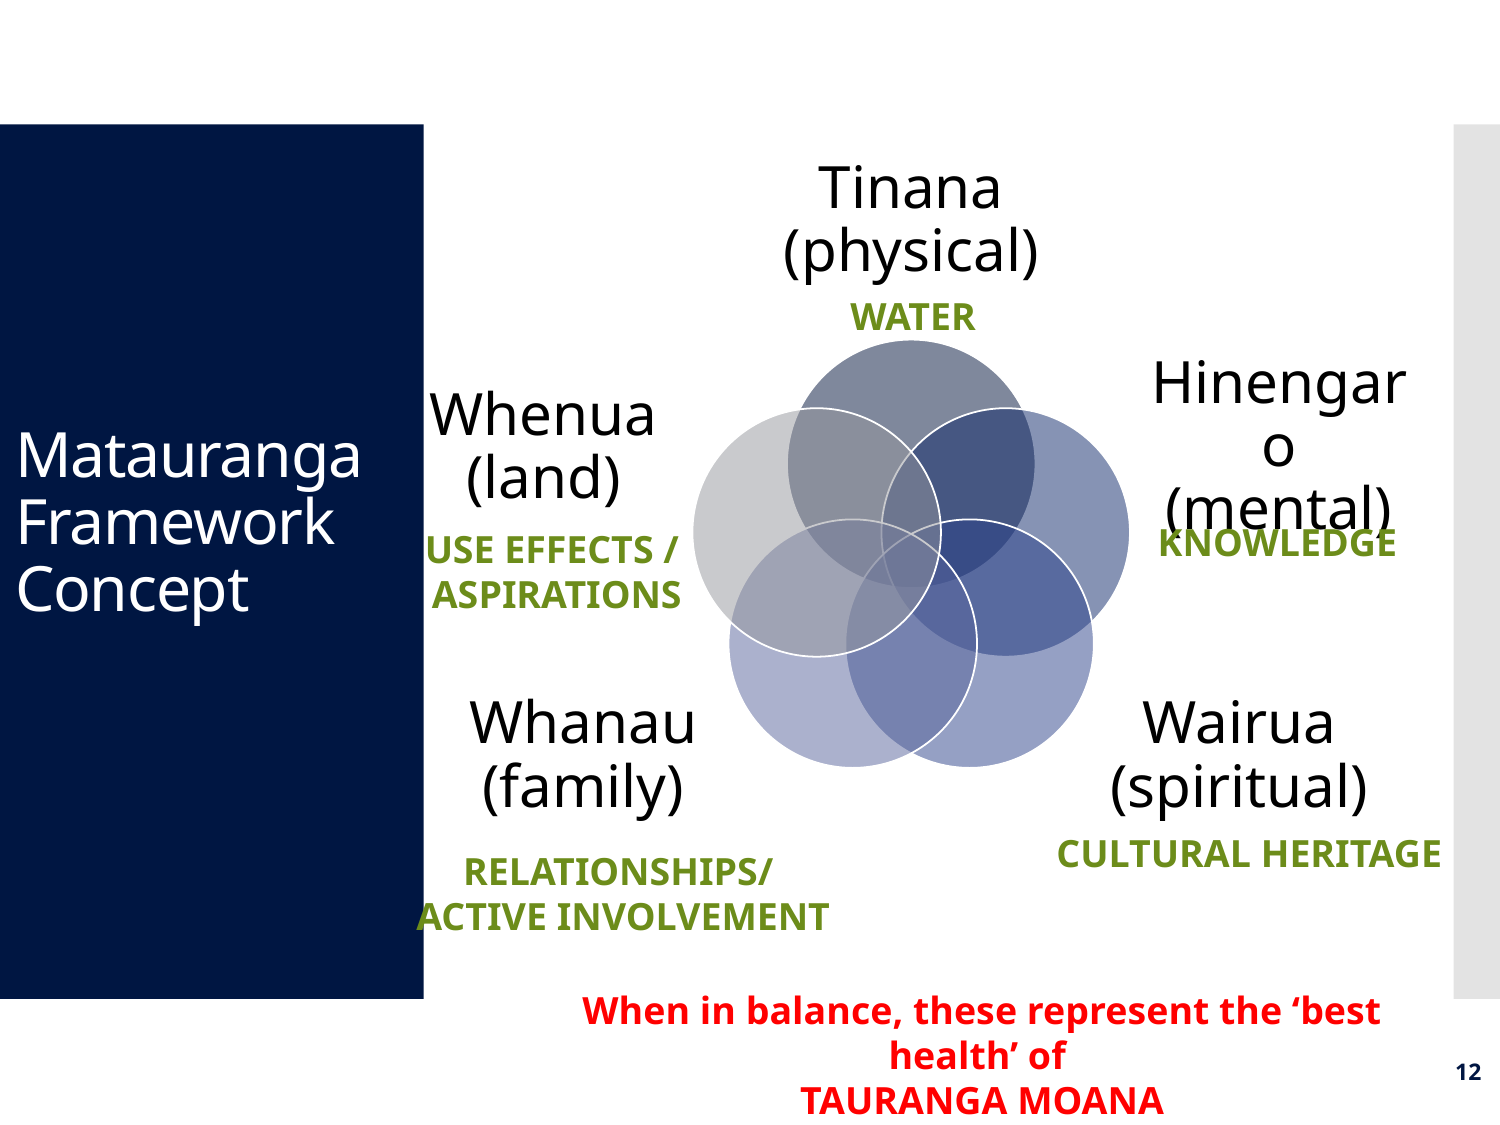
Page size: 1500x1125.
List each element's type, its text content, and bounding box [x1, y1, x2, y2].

text_box RELATIONSHIPS/ ACTIVE INVOLVEMENT [333, 840, 913, 1036]
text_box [359, 136, 1463, 848]
slide_number 12 [1463, 1042, 1497, 1103]
text_box CULTURAL HERITAGE [1031, 822, 1467, 883]
title Matauranga Framework Concept [0, 184, 359, 940]
text_box When in balance, these represent the ‘best health’ of TAURANGA MOANA [501, 979, 1463, 1125]
